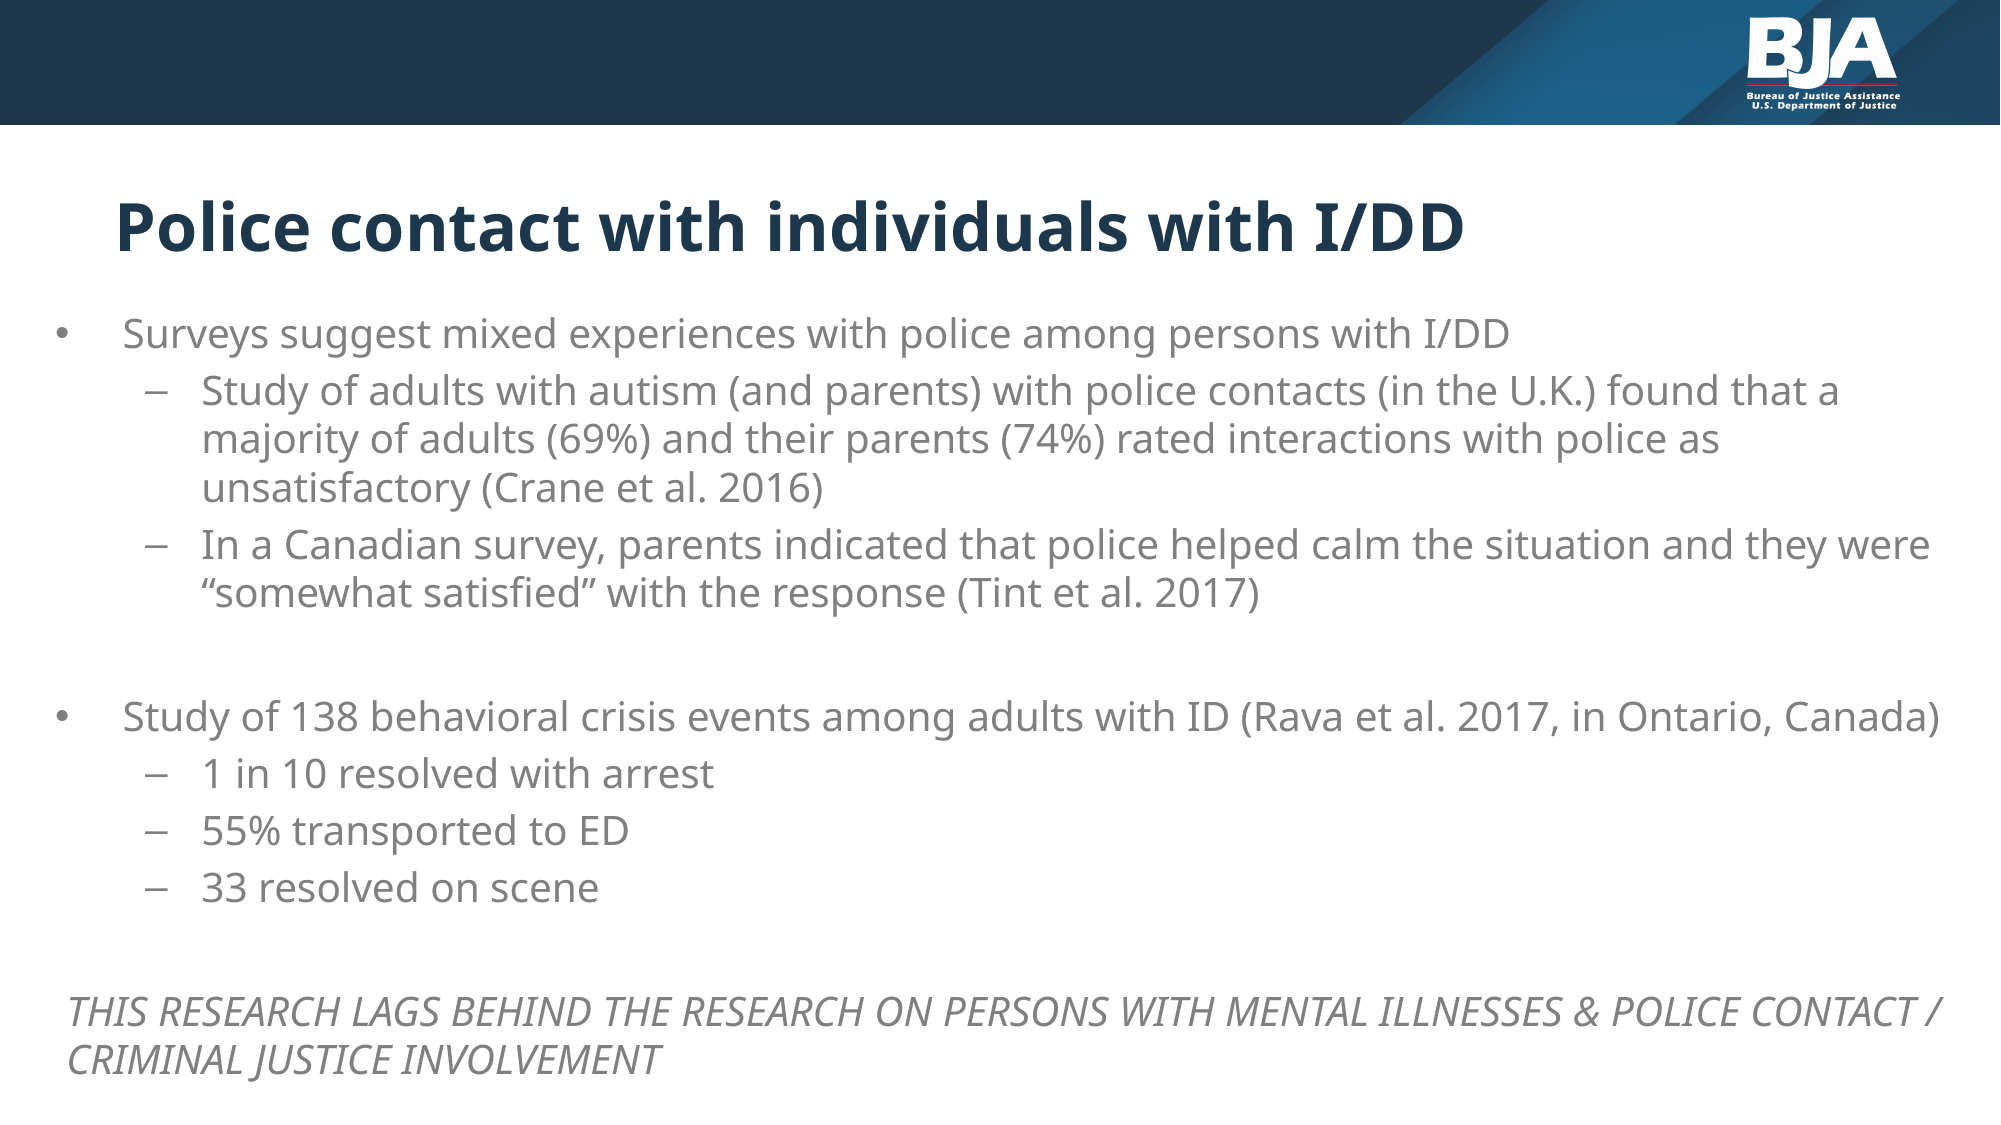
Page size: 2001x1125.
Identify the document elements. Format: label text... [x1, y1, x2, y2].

title Police contact with individuals with I/DD [99, 131, 1900, 224]
picture [0, 0, 2000, 125]
list Surveys suggest mixed experiences with police among persons with I/DD Study of adults with autism (and parents) with police contacts (in the U.K.) found that a majority of adults (69%) and their parents (74%) rated interactions with police as unsatisfactory (Crane et al. 2016) In a Canadian survey, parents indicated that police helped calm the situation and they were “somewhat satisfied” with the response (Tint et al. 2017) Study of 138 behavioral crisis events among adults with ID (Rava et al. 2017, in Ontario, Canada) 1 in 10 resolved with arrest 55% transported to ED 33 resolved on scene THIS RESEARCH LAGS BEHIND THE RESEARCH ON PERSONS WITH MENTAL ILLNESSES & POLICE CONTACT / CRIMINAL JUSTICE INVOLVEMENT [40, 224, 1960, 1109]
